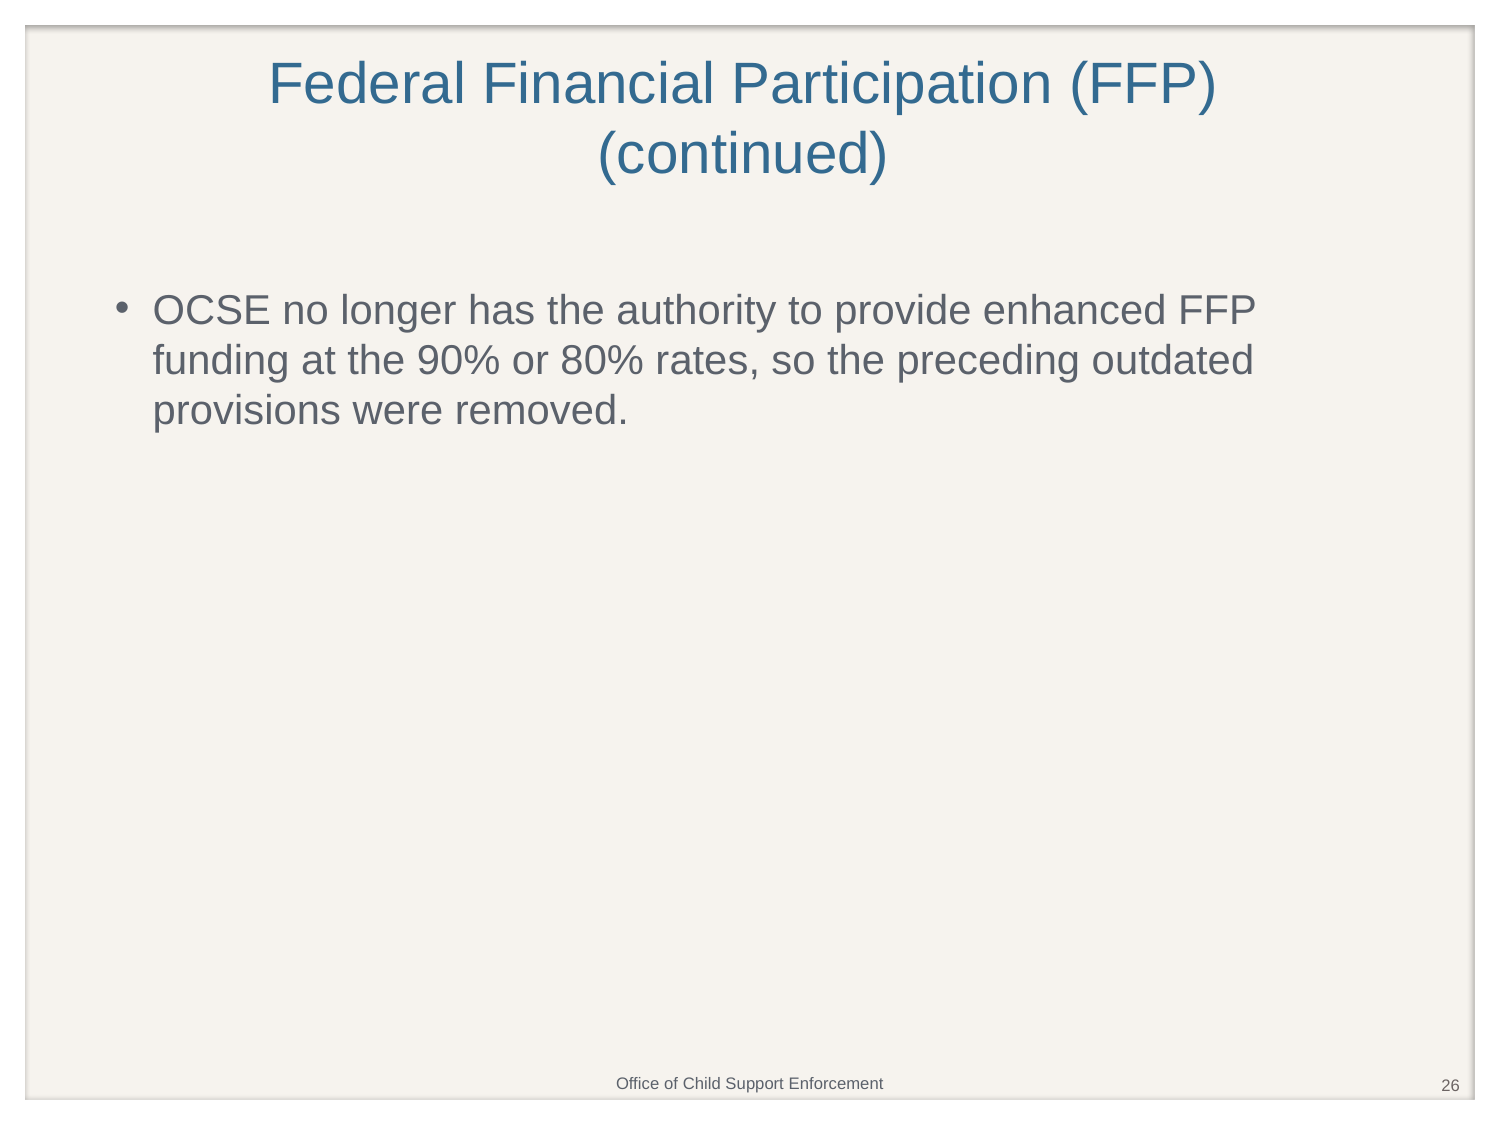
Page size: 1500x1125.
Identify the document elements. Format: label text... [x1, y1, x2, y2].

title Federal Financial Participation (FFP) (continued) [112, 35, 1375, 263]
slide_number 26 [1125, 1067, 1475, 1103]
list OCSE no longer has the authority to provide enhanced FFP funding at the 90% or 80% rates, so the preceding outdated provisions were removed. [99, 275, 1338, 975]
